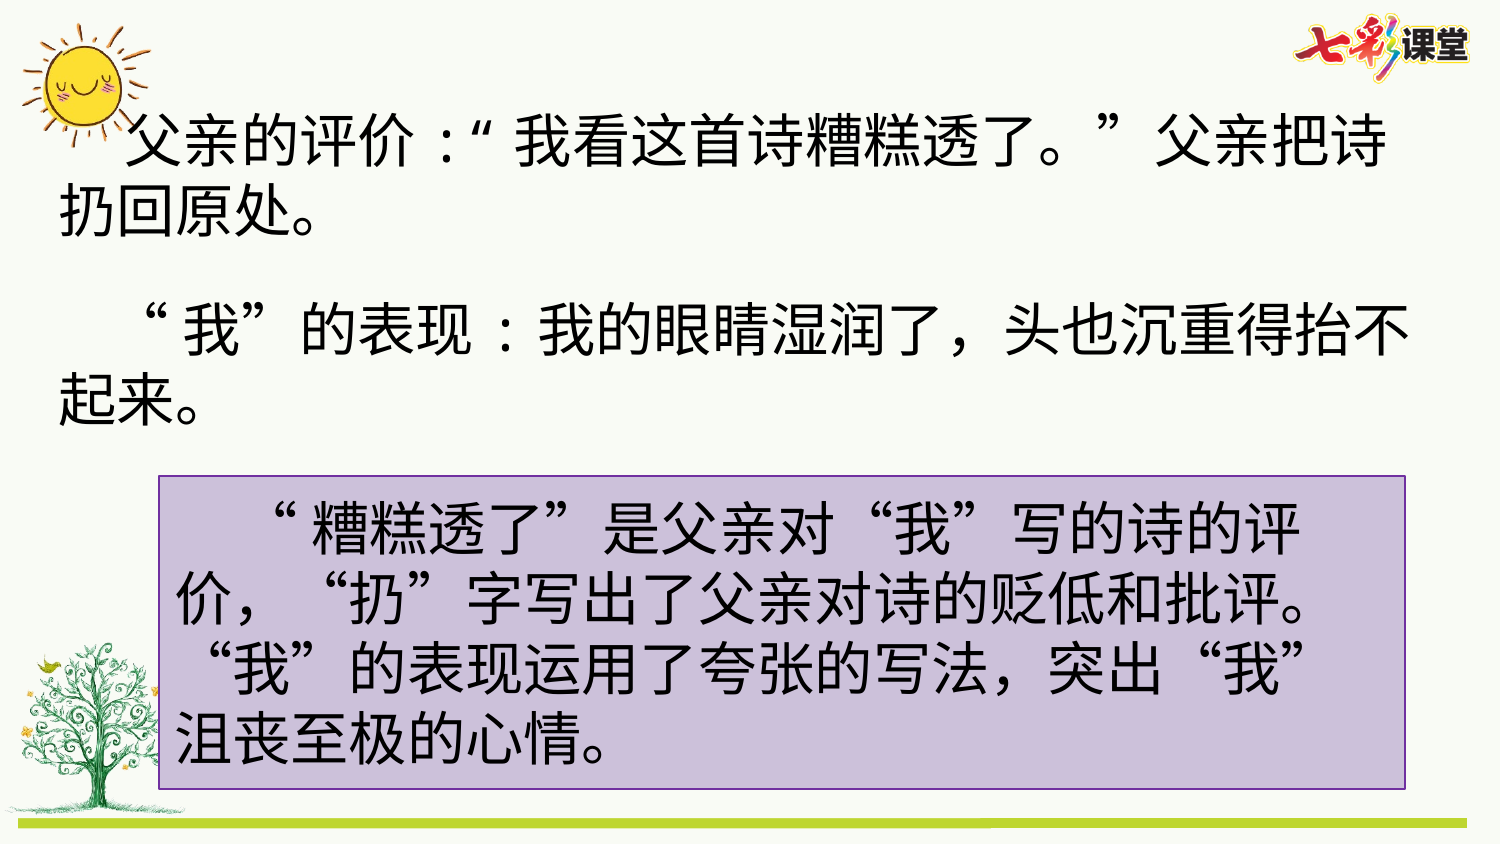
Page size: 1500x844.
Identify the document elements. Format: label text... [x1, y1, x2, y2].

picture [0, 0, 173, 172]
text_box “糟糕透了”是父亲对“我”写的诗的评价，“扔”字写出了父亲对诗的贬低和批评。 “我”的表现运用了夸张的写法，突出“我”沮丧至极的心情。 [158, 475, 1406, 790]
text_box 父亲的评价:“我看这首诗糟糕透了。”父亲把诗扔回原处。 [43, 96, 1429, 252]
picture [1291, 9, 1472, 87]
text_box “我”的表现:我的眼睛湿润了，头也沉重得抬不起来。 [43, 286, 1456, 441]
picture [0, 608, 1467, 844]
